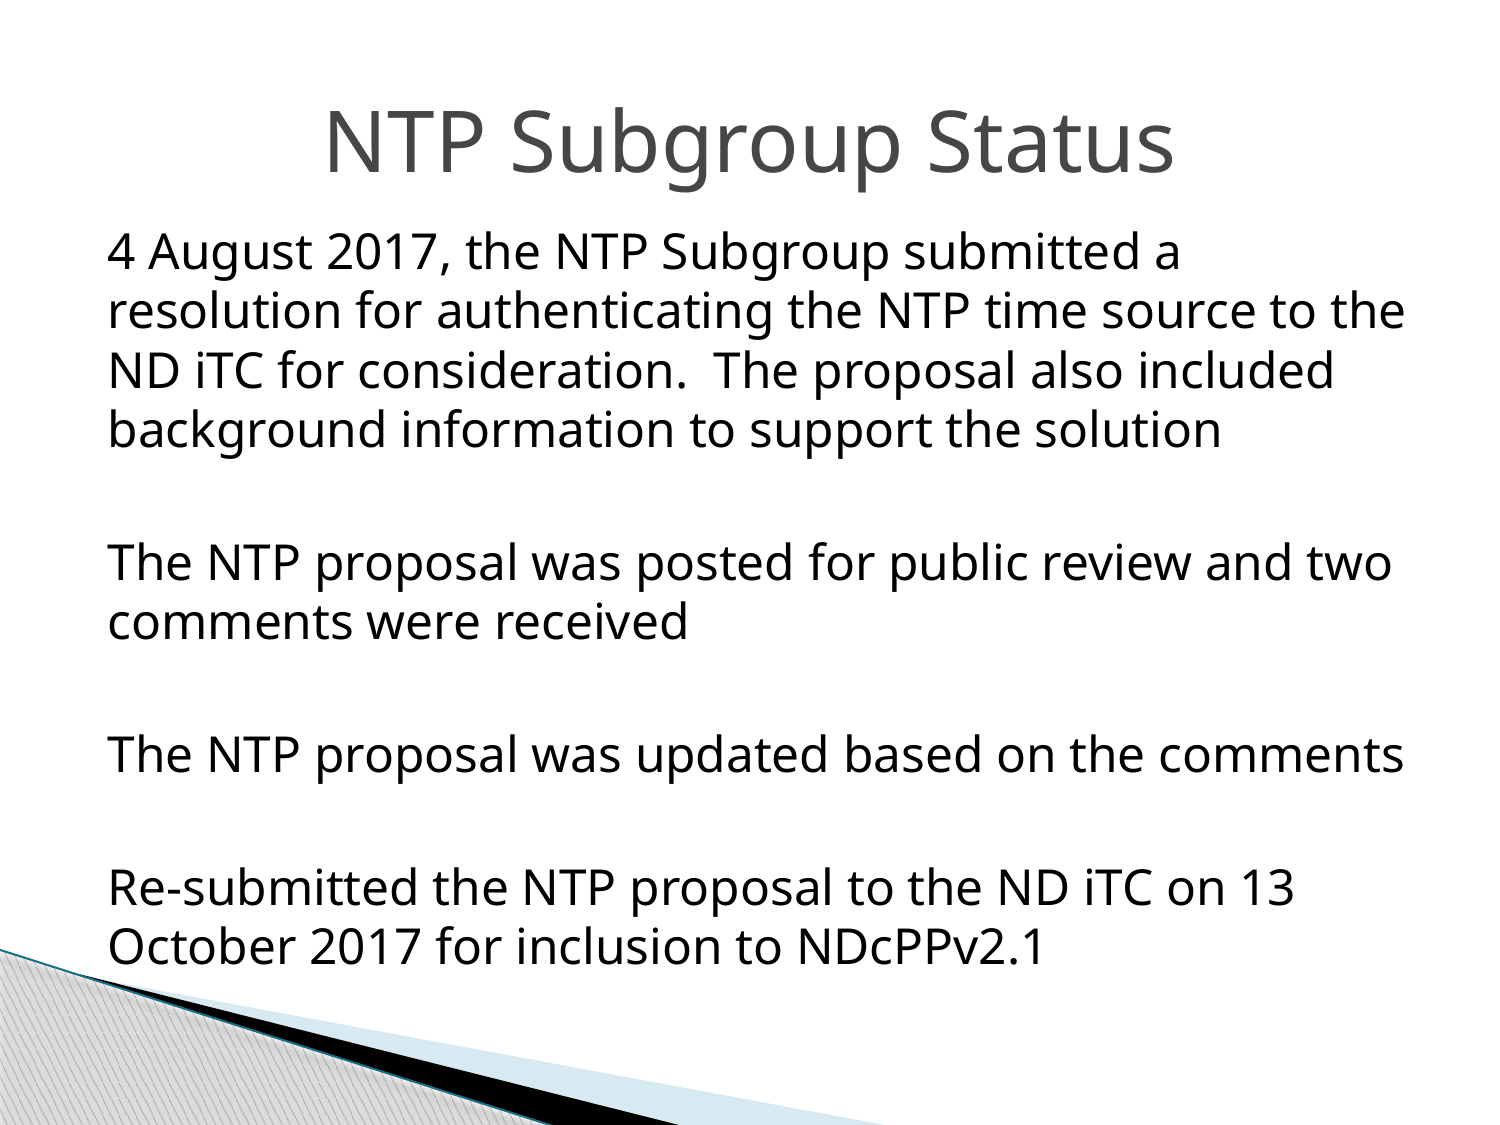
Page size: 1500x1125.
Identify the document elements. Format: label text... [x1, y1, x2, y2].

title NTP Subgroup Status [75, 45, 1425, 233]
list 4 August 2017, the NTP Subgroup submitted a resolution for authenticating the NTP time source to the ND iTC for consideration. The proposal also included background information to support the solution The NTP proposal was posted for public review and two comments were received The NTP proposal was updated based on the comments Re-submitted the NTP proposal to the ND iTC on 13 October 2017 for inclusion to NDcPPv2.1 [75, 233, 1425, 988]
